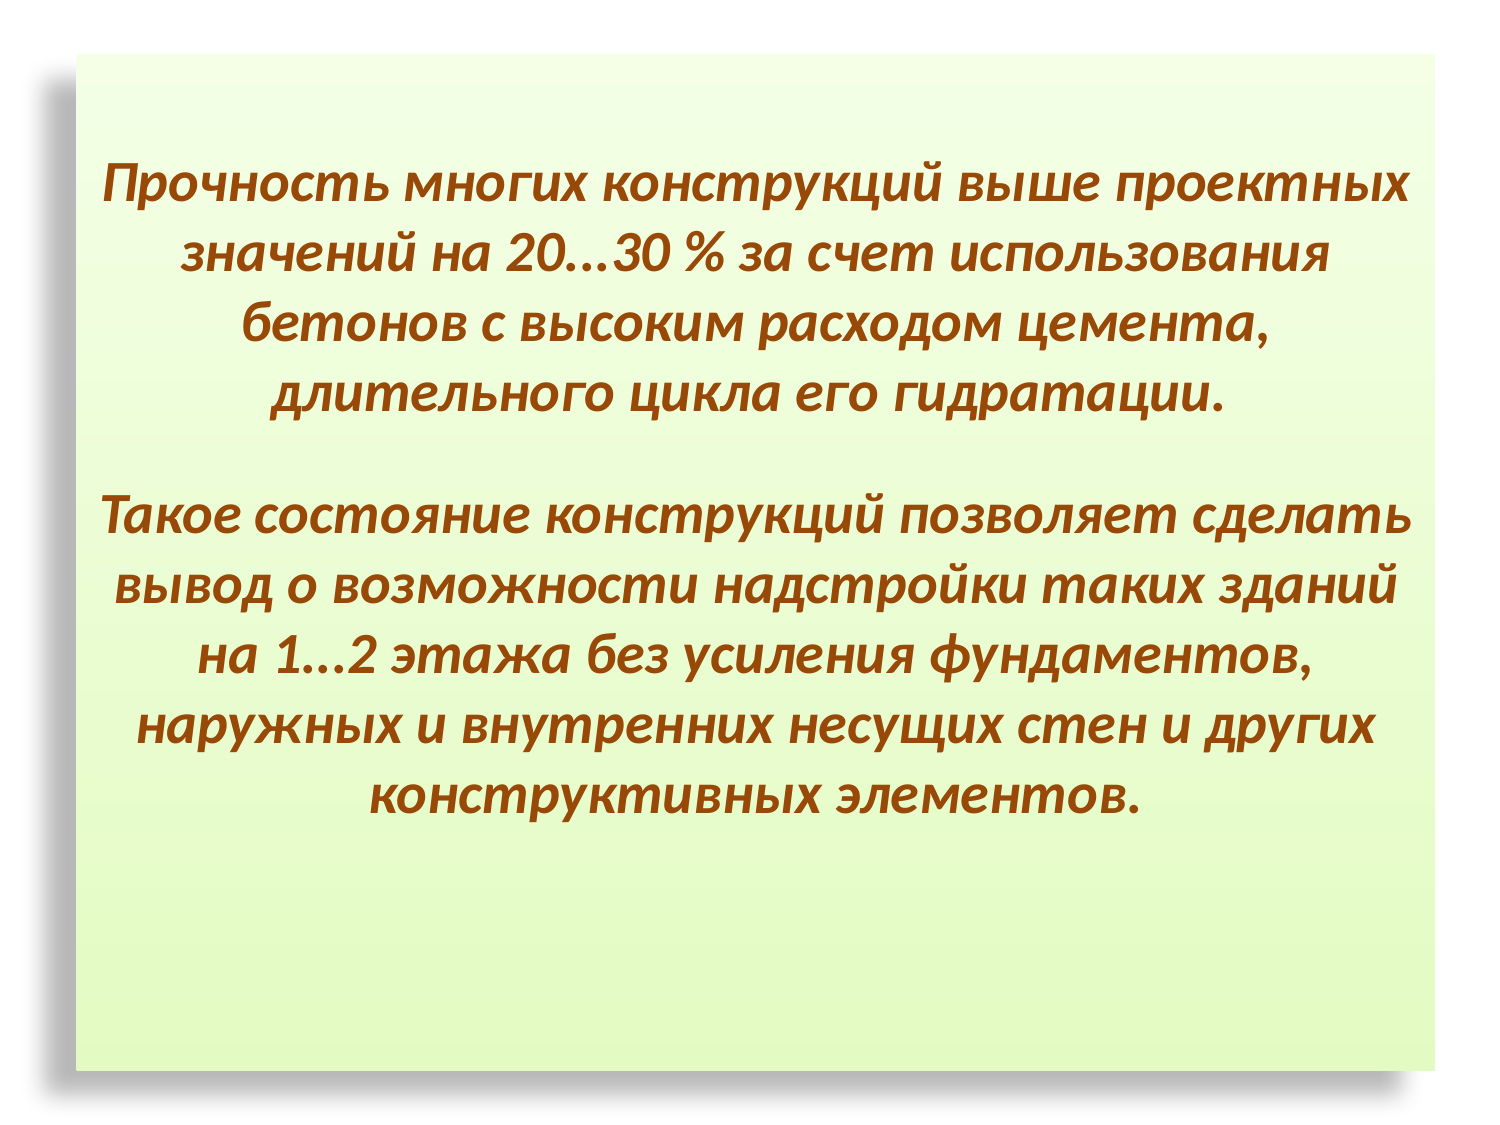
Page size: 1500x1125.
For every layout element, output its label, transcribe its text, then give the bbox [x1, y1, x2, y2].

subtitle Прочность многих конструкций выше проектных значений на 20...30 % за счет использования бетонов с высоким расходом цемента, длительного цикла его гидратации. Такое состояние конструкций позволяет сделать вывод о возможности надстройки таких зданий на 1...2 этажа без усиления фундаментов, наружных и внутренних несущих стен и других конструктивных элементов. [76, 54, 1436, 1071]
